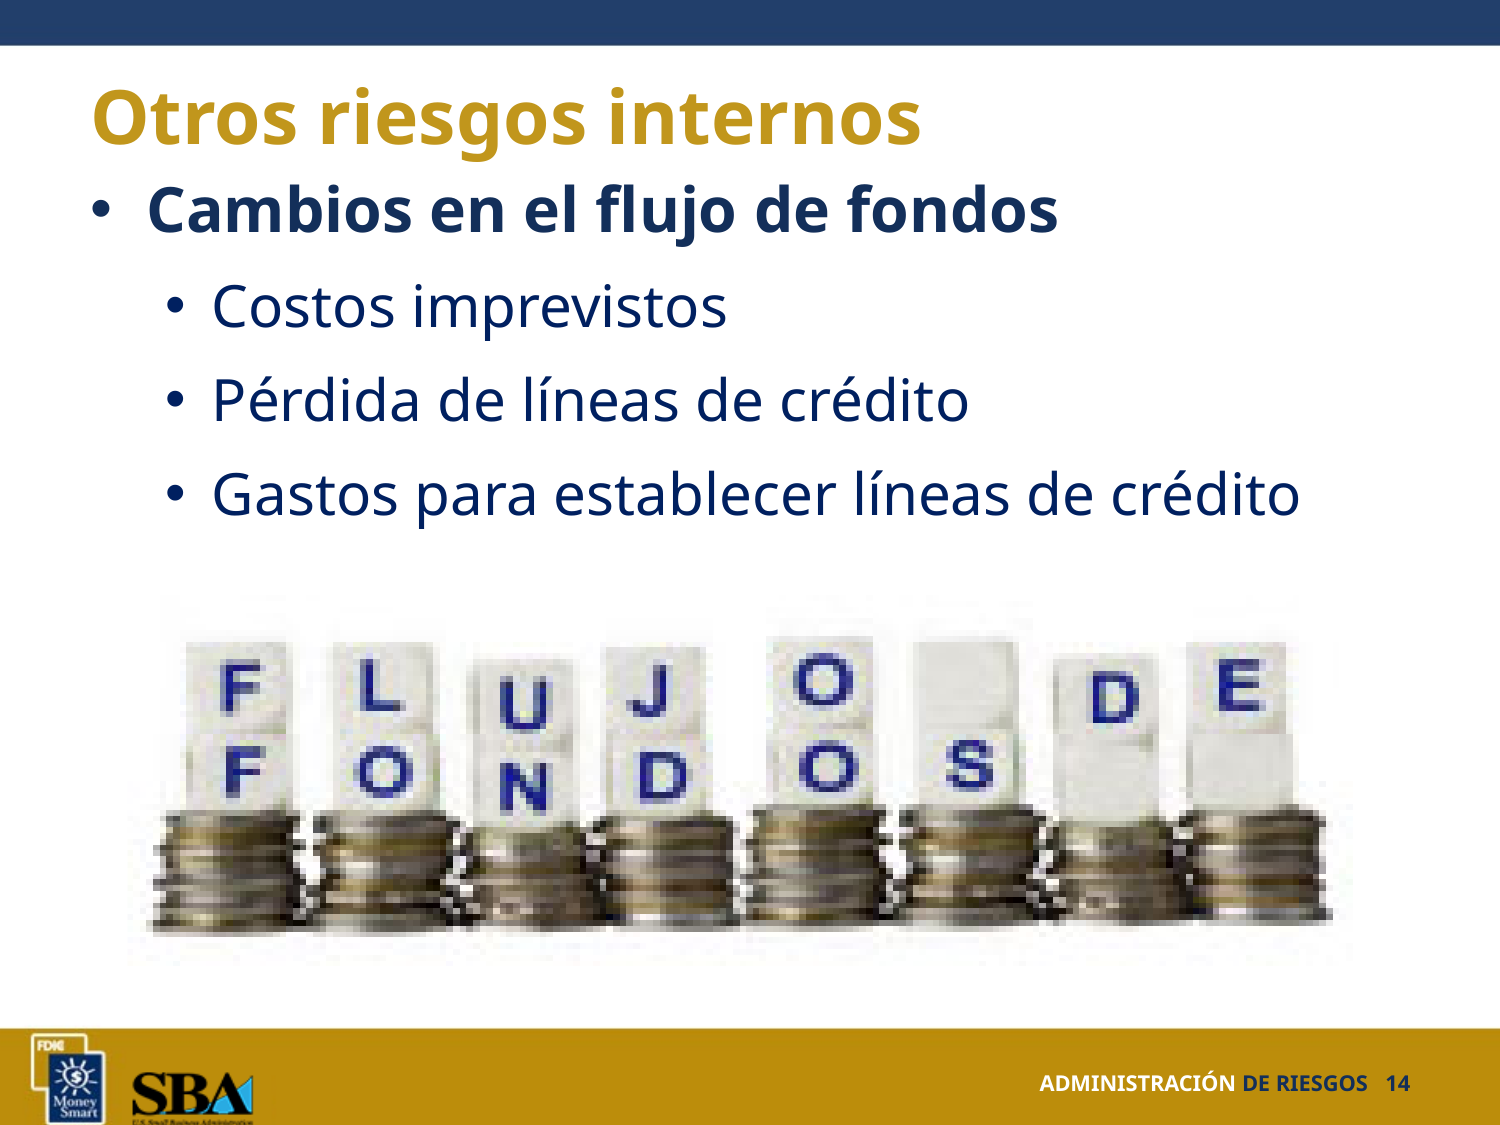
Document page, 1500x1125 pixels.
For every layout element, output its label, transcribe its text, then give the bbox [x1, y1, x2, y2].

picture [0, 0, 1500, 1125]
list Cambios en el flujo de fondos Costos imprevistos Pérdida de líneas de crédito Gastos para establecer líneas de crédito [74, 162, 1426, 863]
title Otros riesgos internos [74, 62, 1426, 162]
